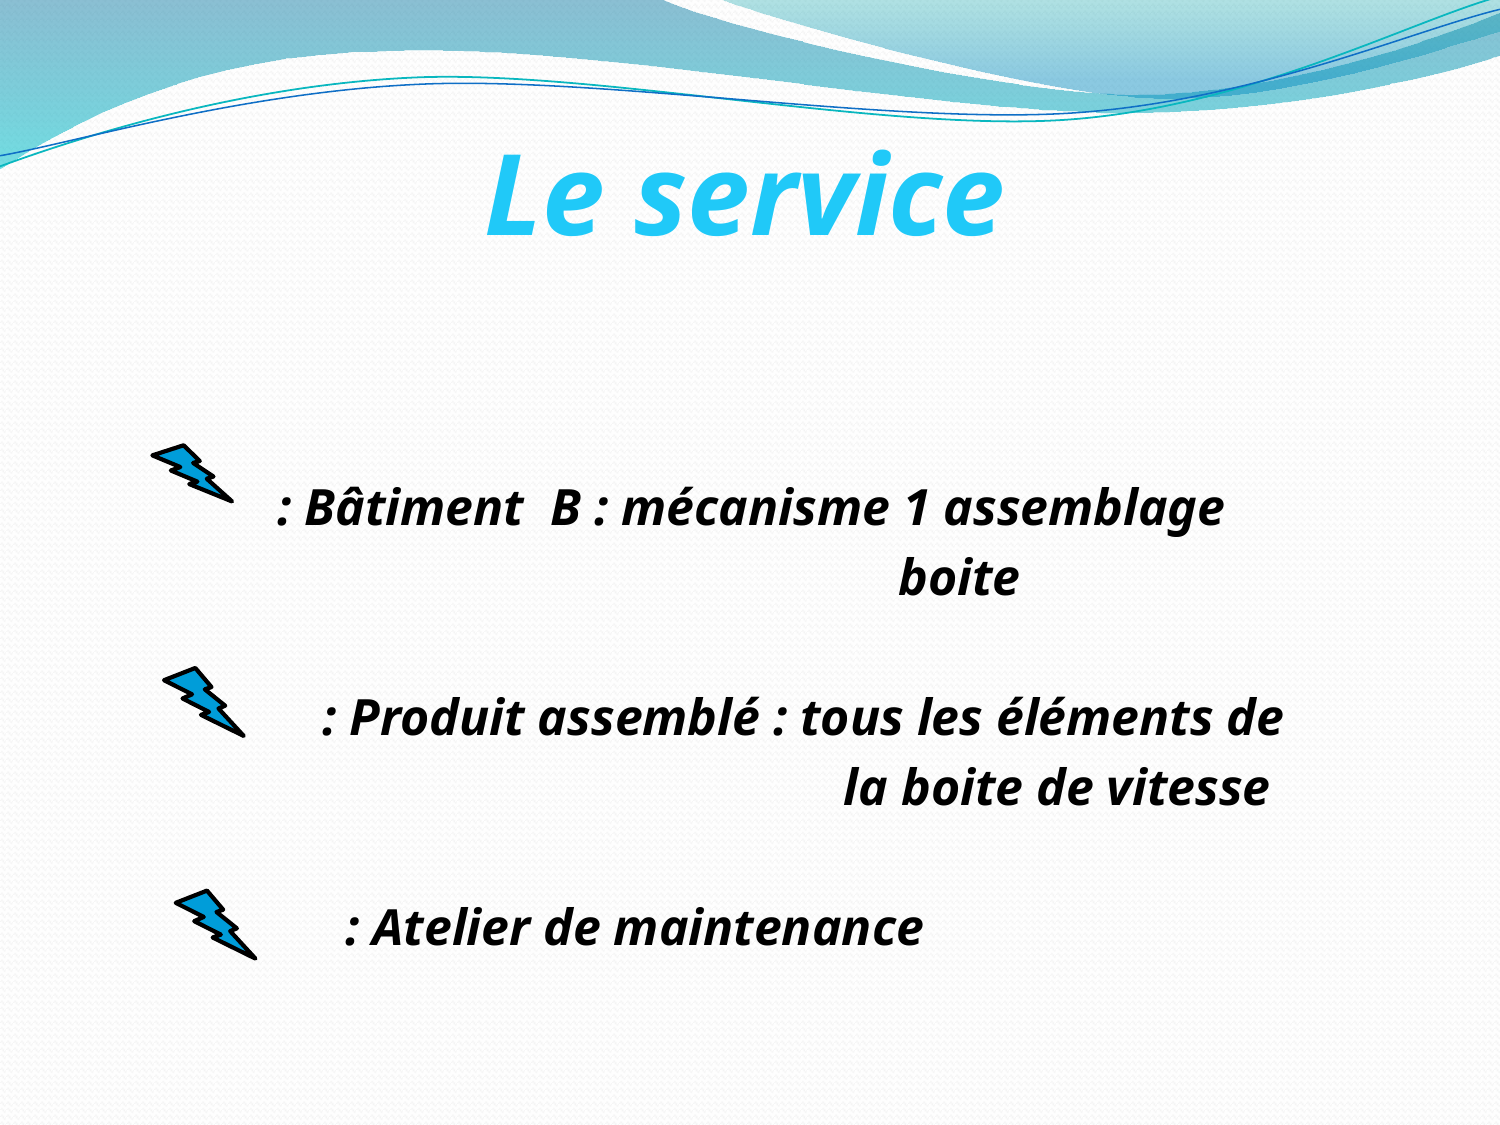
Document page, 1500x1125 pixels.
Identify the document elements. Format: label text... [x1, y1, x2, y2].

list : Bâtiment B : mécanisme 1 assemblage boite : Produit assemblé : tous les éléments de la boite de vitesse : Atelier de maintenance [70, 328, 1421, 1049]
text_box [150, 443, 234, 504]
title Le service [70, 70, 1421, 258]
text_box [173, 888, 258, 961]
text_box [161, 666, 246, 738]
